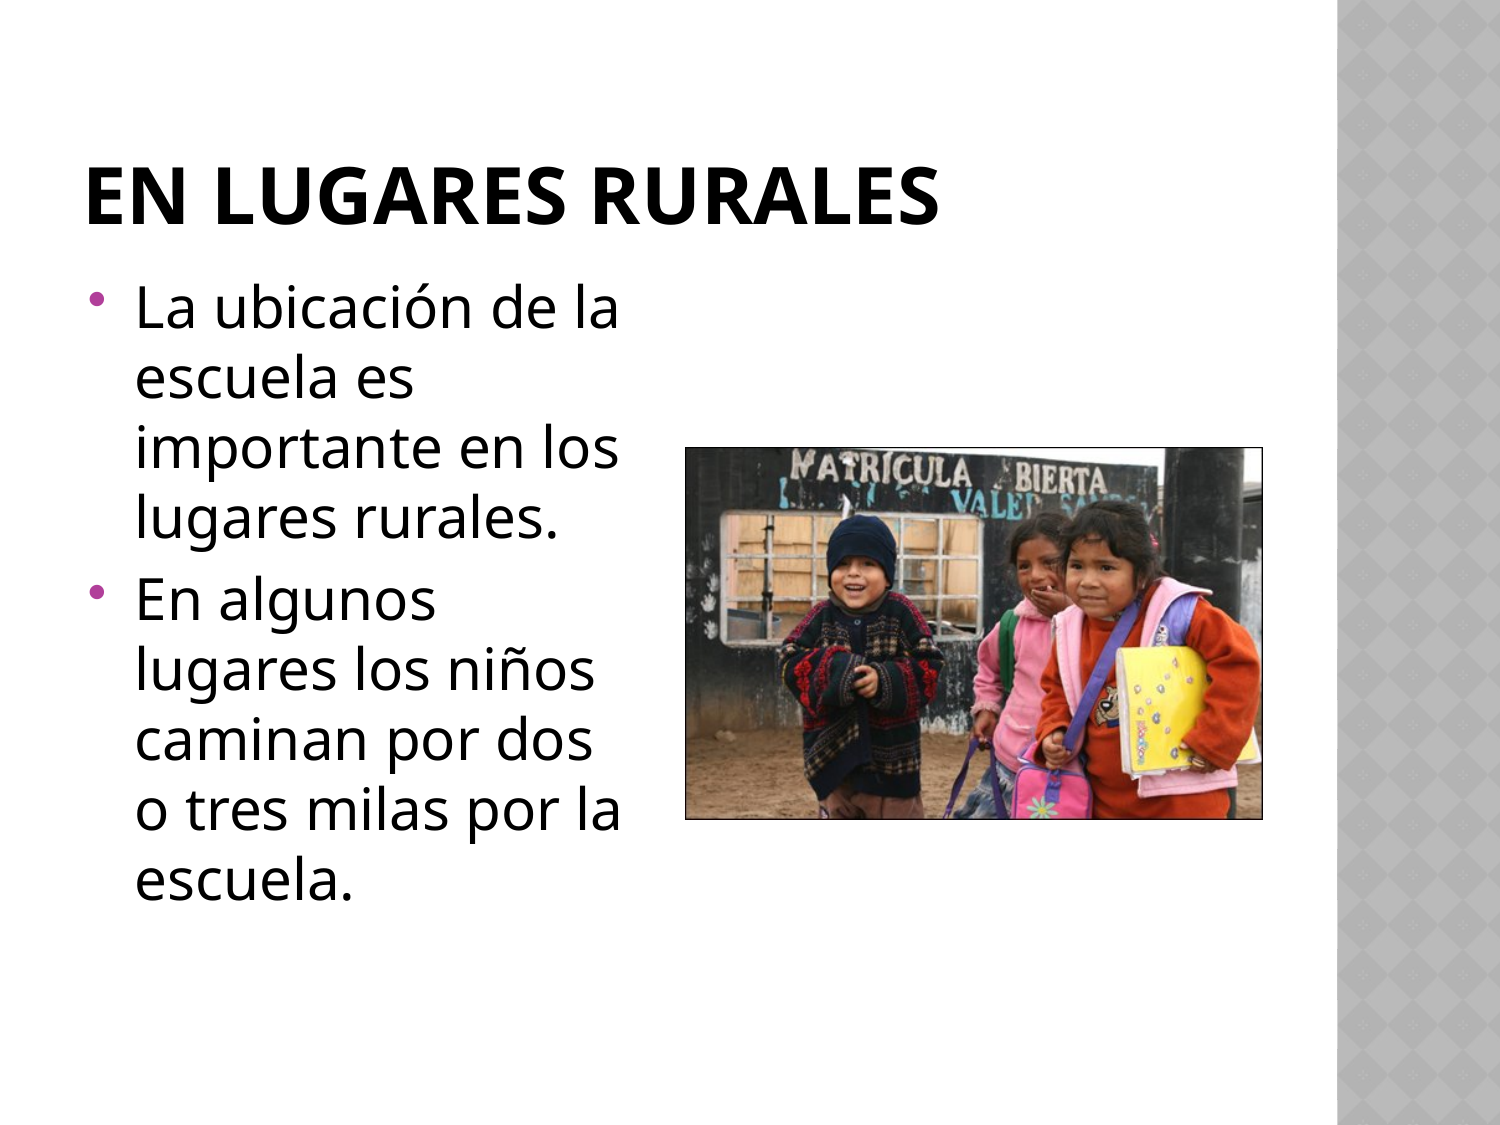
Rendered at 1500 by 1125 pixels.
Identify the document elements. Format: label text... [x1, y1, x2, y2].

list La ubicación de la escuela es importante en los lugares rurales. En algunos lugares los niños caminan por dos o tres milas por la escuela. [75, 262, 653, 1005]
title En lugares rurales [75, 52, 1263, 240]
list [684, 447, 1264, 821]
